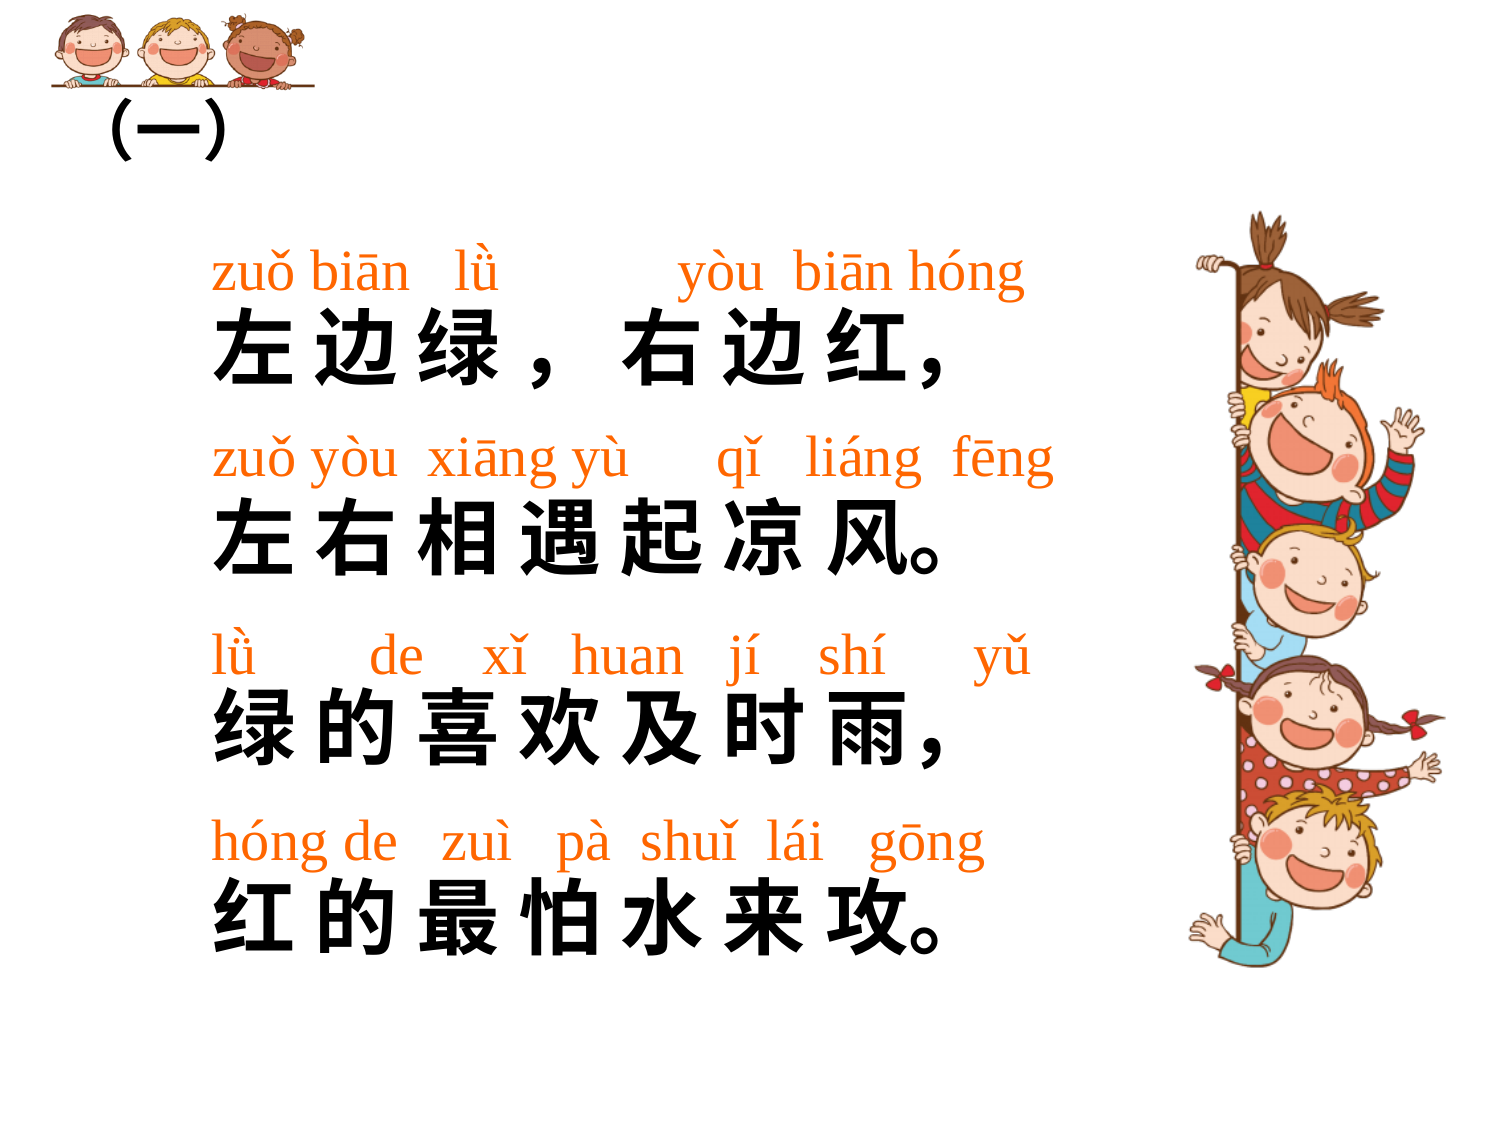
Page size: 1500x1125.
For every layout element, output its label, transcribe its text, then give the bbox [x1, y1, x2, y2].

text_box hóng de zuì pà shuǐ lái gōng [196, 795, 1129, 880]
picture [1157, 201, 1467, 989]
text_box 左 边 绿 ， 右 边 红， 左 右 相 遇 起 凉 风。 绿 的 喜 欢 及 时 雨， 红 的 最 怕 水 来 攻。 [197, 309, 1157, 410]
text_box （一） [53, 94, 297, 176]
text_box zuǒ yòu xiāng yù qǐ liáng fēng [197, 410, 1157, 496]
picture [48, 9, 322, 94]
text_box lǜ de xǐ huan jí shí yǔ [196, 608, 1074, 694]
text_box 左 边 绿 ， 右 边 红， 左 右 相 遇 起 凉 风。 绿 的 喜 欢 及 时 雨， 红 的 最 怕 水 来 攻。 [197, 496, 1157, 973]
text_box zuǒ biān lǜ yòu biān hóng [196, 224, 1157, 309]
